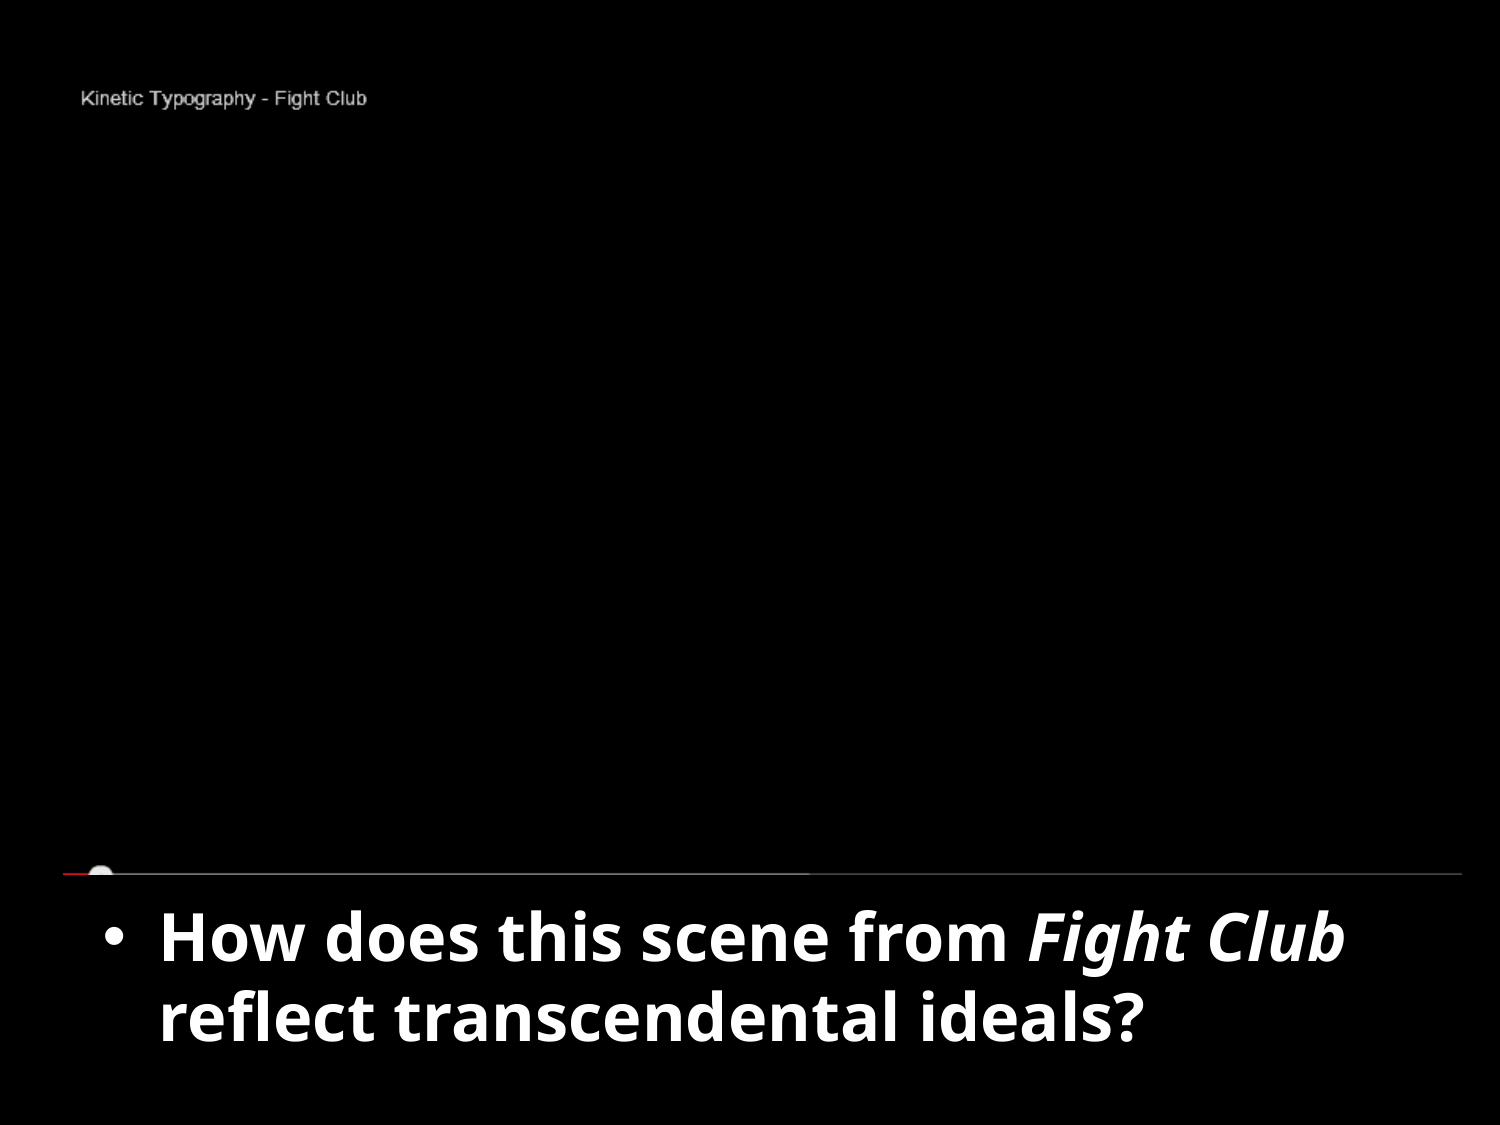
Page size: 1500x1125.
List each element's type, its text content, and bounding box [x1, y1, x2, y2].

list How does this scene from Fight Club reflect transcendental ideals? [87, 887, 1438, 1105]
picture [63, 76, 1462, 875]
